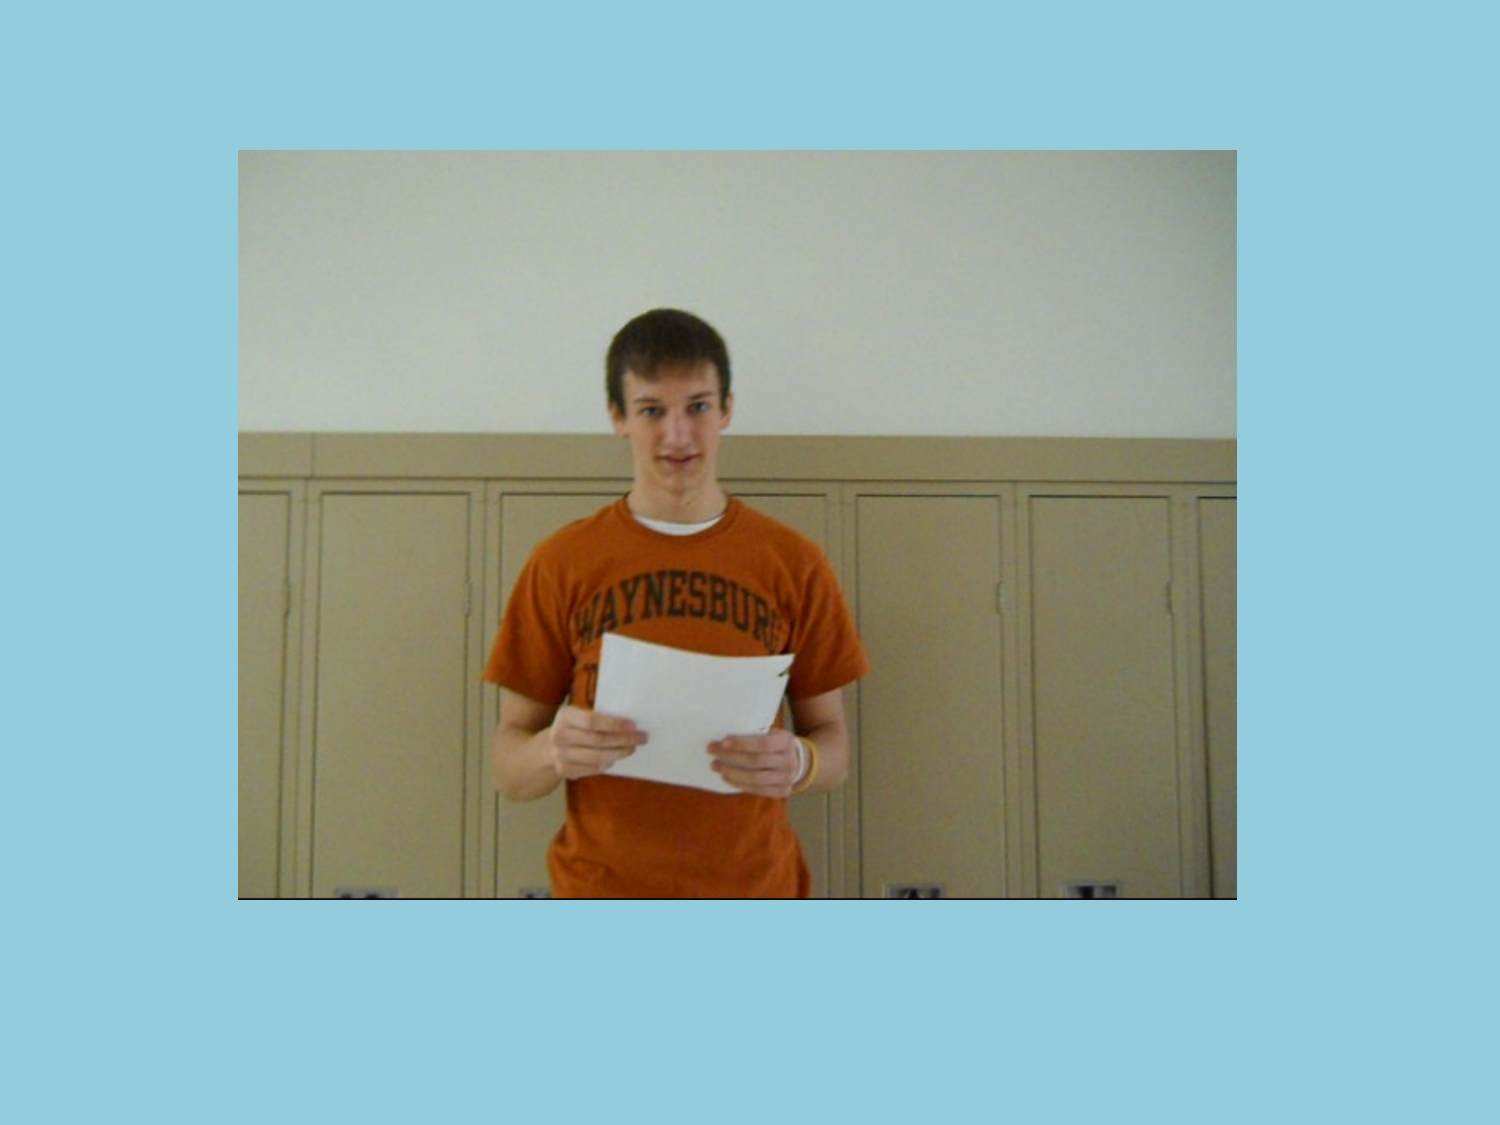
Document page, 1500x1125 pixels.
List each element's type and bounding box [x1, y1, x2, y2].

list [237, 149, 1238, 901]
